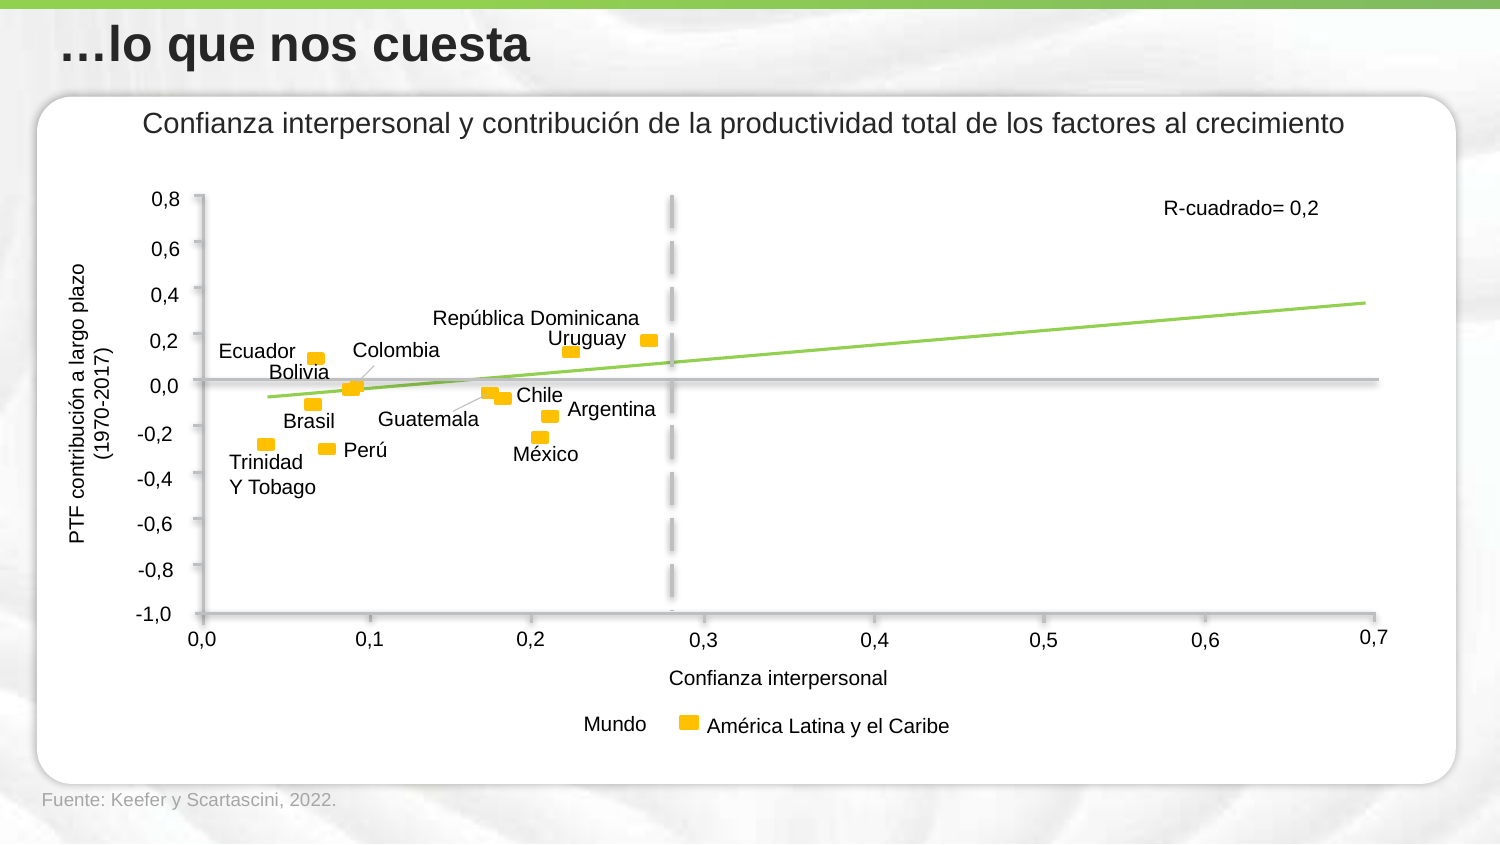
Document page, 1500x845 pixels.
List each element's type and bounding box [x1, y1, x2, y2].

picture [0, 9, 1500, 844]
text_box [55, 178, 1409, 746]
